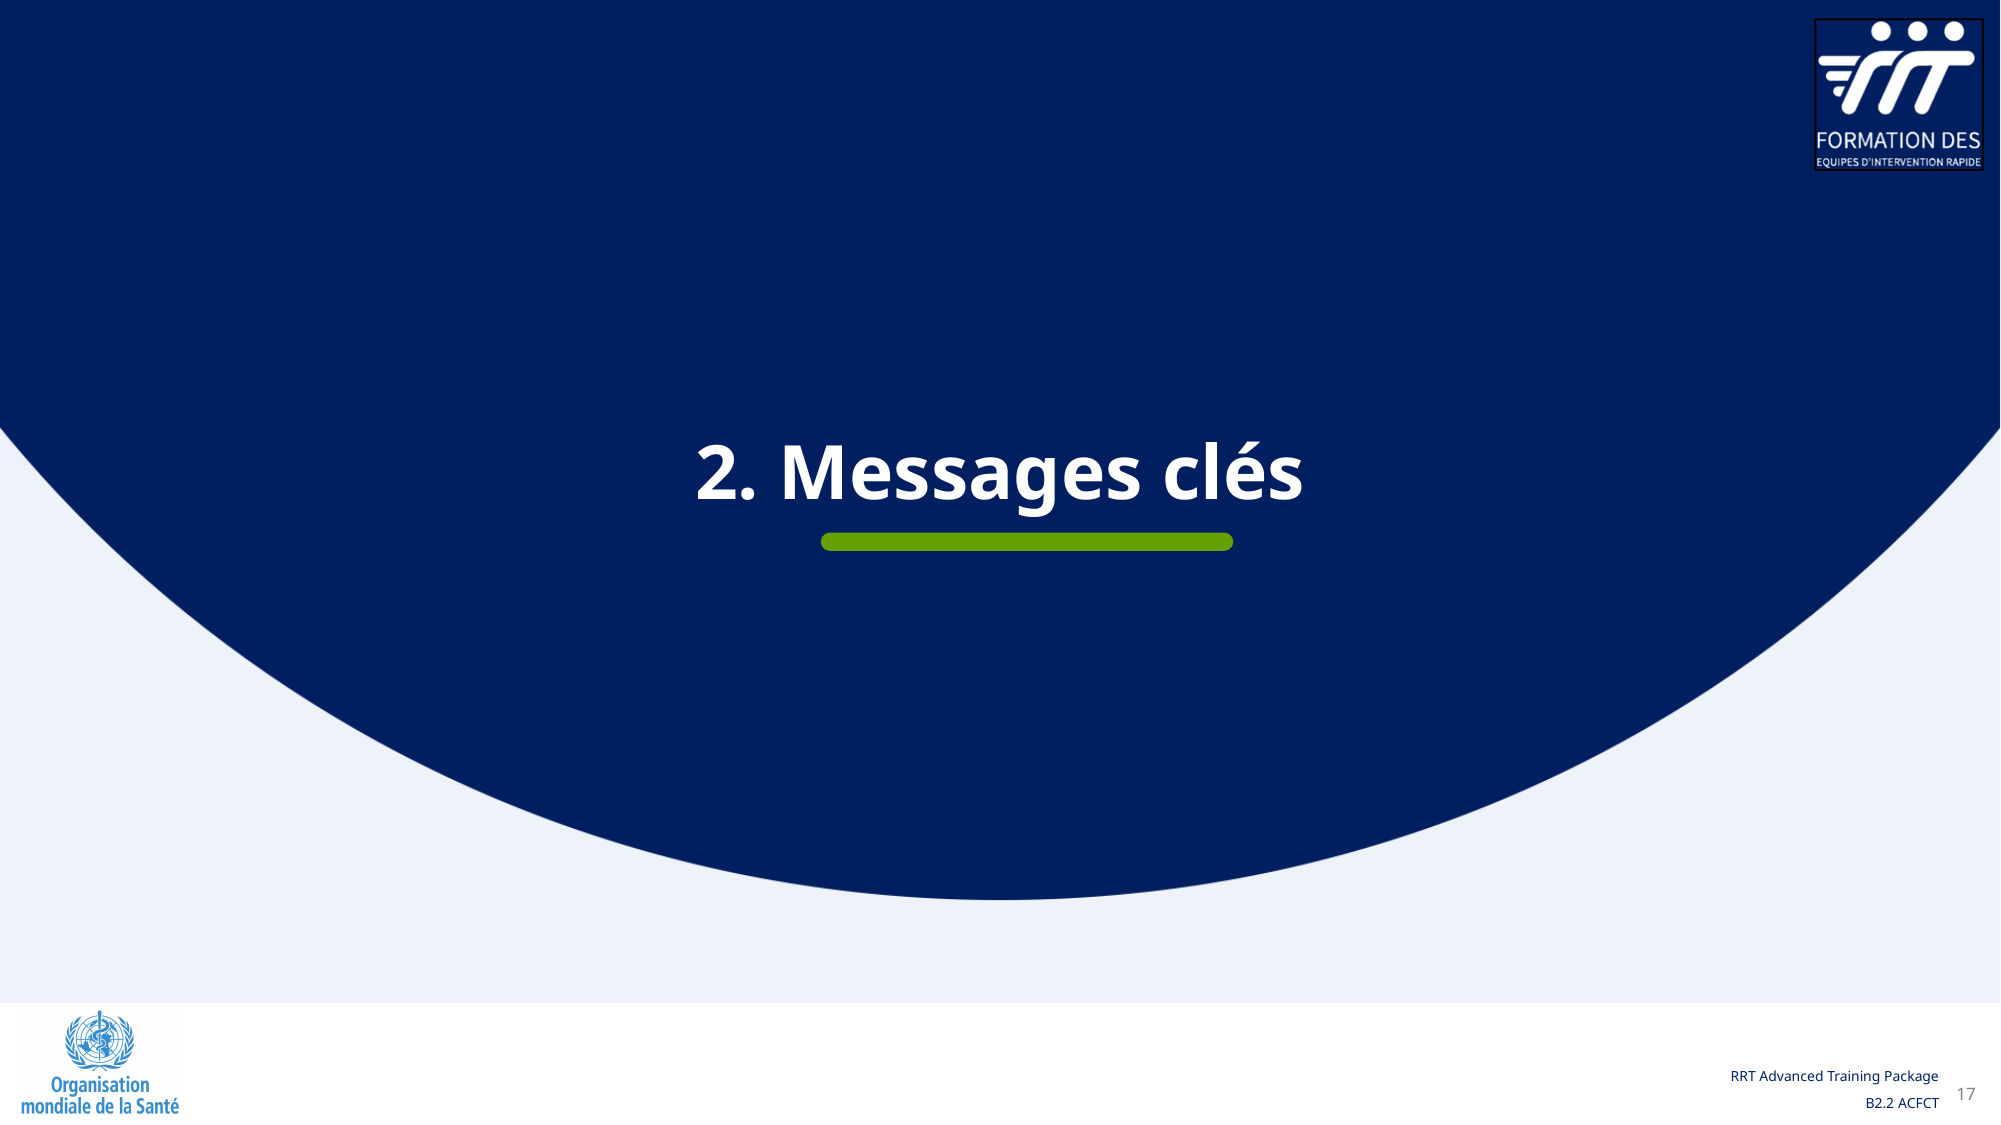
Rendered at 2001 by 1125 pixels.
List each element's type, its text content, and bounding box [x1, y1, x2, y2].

list 2. Messages clés [68, 321, 1932, 629]
picture [0, 0, 2001, 1003]
picture [20, 1009, 180, 1115]
